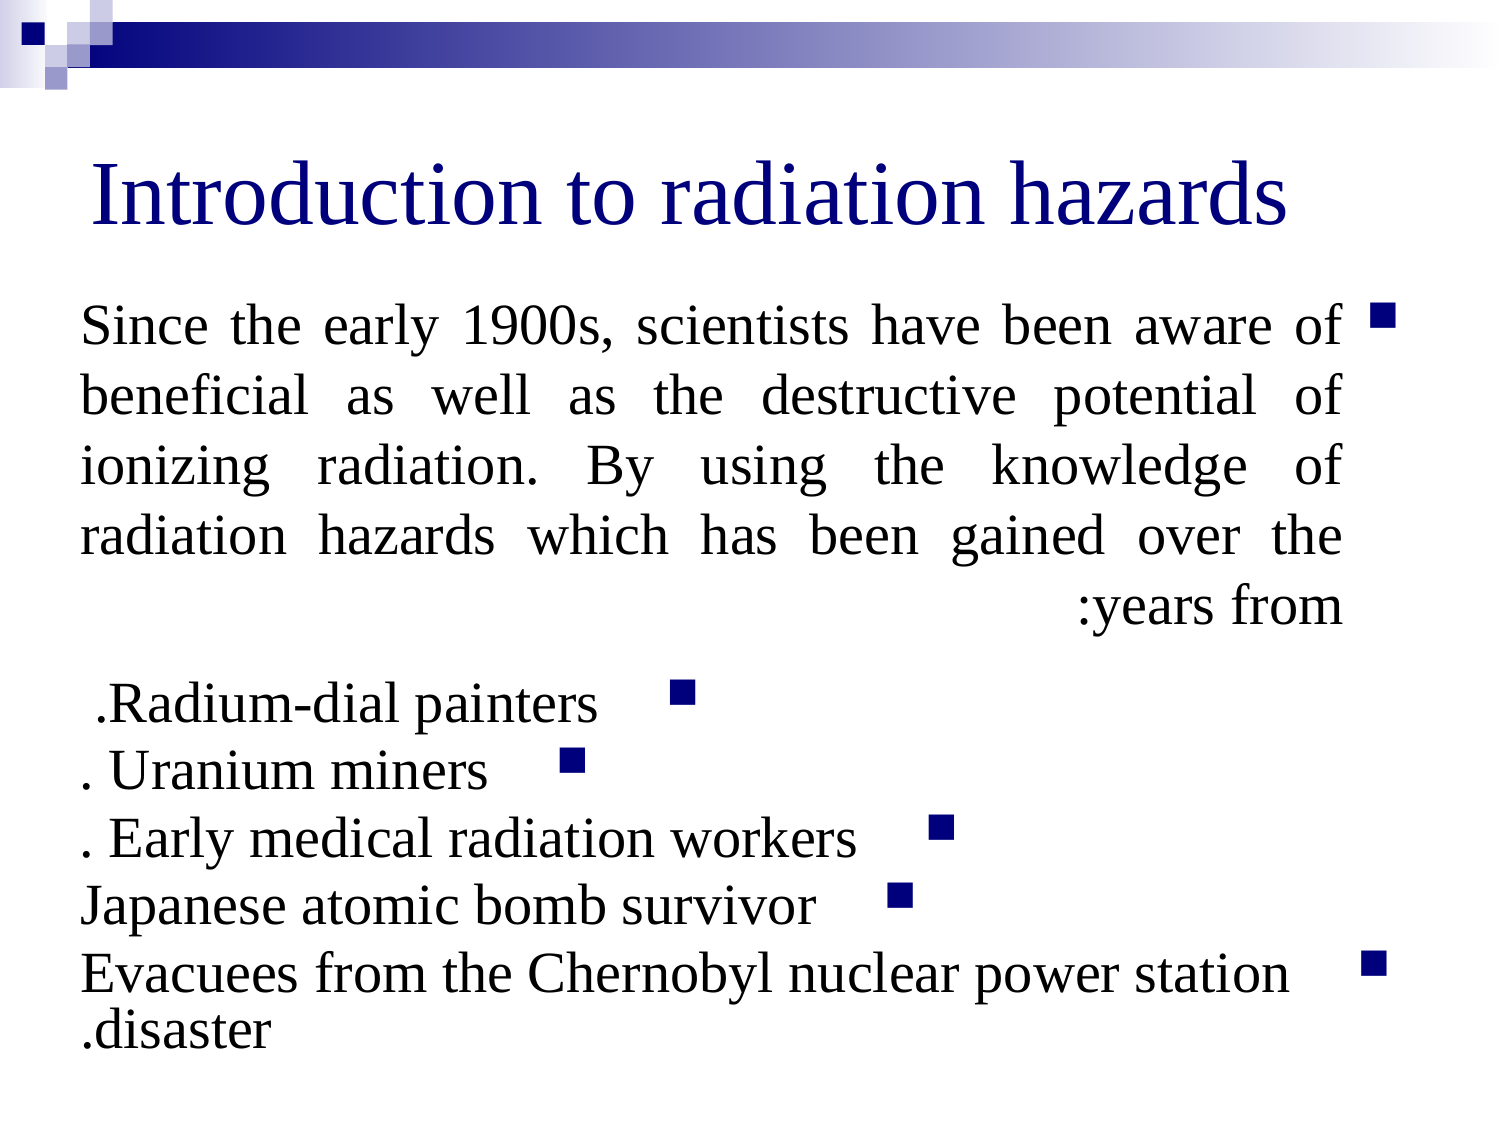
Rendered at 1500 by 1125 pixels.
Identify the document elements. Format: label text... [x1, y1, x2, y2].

title Introduction to radiation hazards [74, 74, 1426, 301]
list Since the early 1900s, scientists have been aware of beneficial as well as the destructive potential of ionizing radiation. By using the knowledge of radiation hazards which has been gained over the years from: Radium-dial painters. Uranium miners . Early medical radiation workers . Japanese atomic bomb survivor Evacuees from the Chernobyl nuclear power station disaster. [64, 278, 1416, 917]
